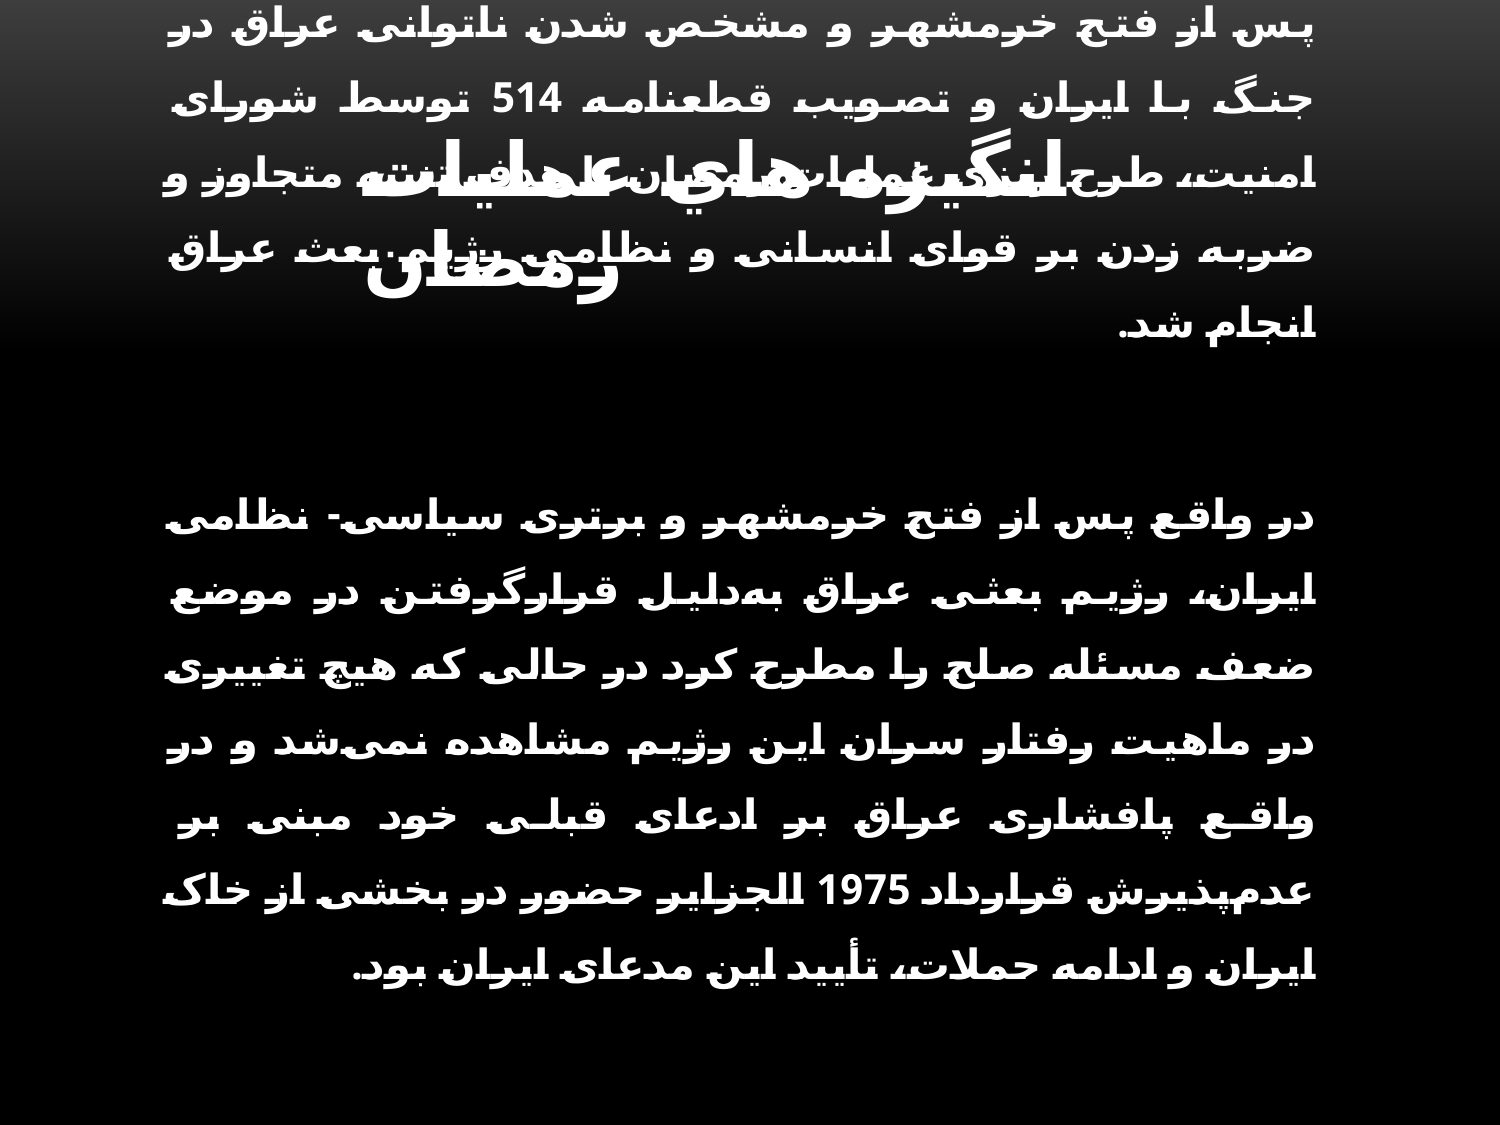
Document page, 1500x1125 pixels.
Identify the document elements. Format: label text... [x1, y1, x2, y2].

title انگيزه هاي عمليات رمضان [348, 113, 1134, 255]
list پس از فتح خرمشهر و مشخص شدن ناتوانی عراق در جنگ با ایران و تصویب قطعنامه 514 توسط شورای امنیت، طرح ‌ریزی عملیات رمضان با هدف تنبیه متجاوز و ضربه زدن بر قوای انسانی و نظامی رژیم بعث عراق انجام شد. در واقع پس از فتح خرمشهر و برتری سیاسی- نظامی ایران، رژیم بعثی عراق به‌دلیل قرار‌گرفتن در موضع ضعف مسئله صلح را مطرح کرد در حالی که هیچ تغییری در ماهیت رفتار سران این رژیم مشاهده نمی‌شد و در واقع پافشاری عراق بر ادعای قبلی خود مبنی بر عدم‌پذیرش قرارداد 1975 الجزایر حضور در بخشی از خاک ایران و ادامه حملات، تأیید این مدعای ایران بود. [147, 267, 1332, 995]
